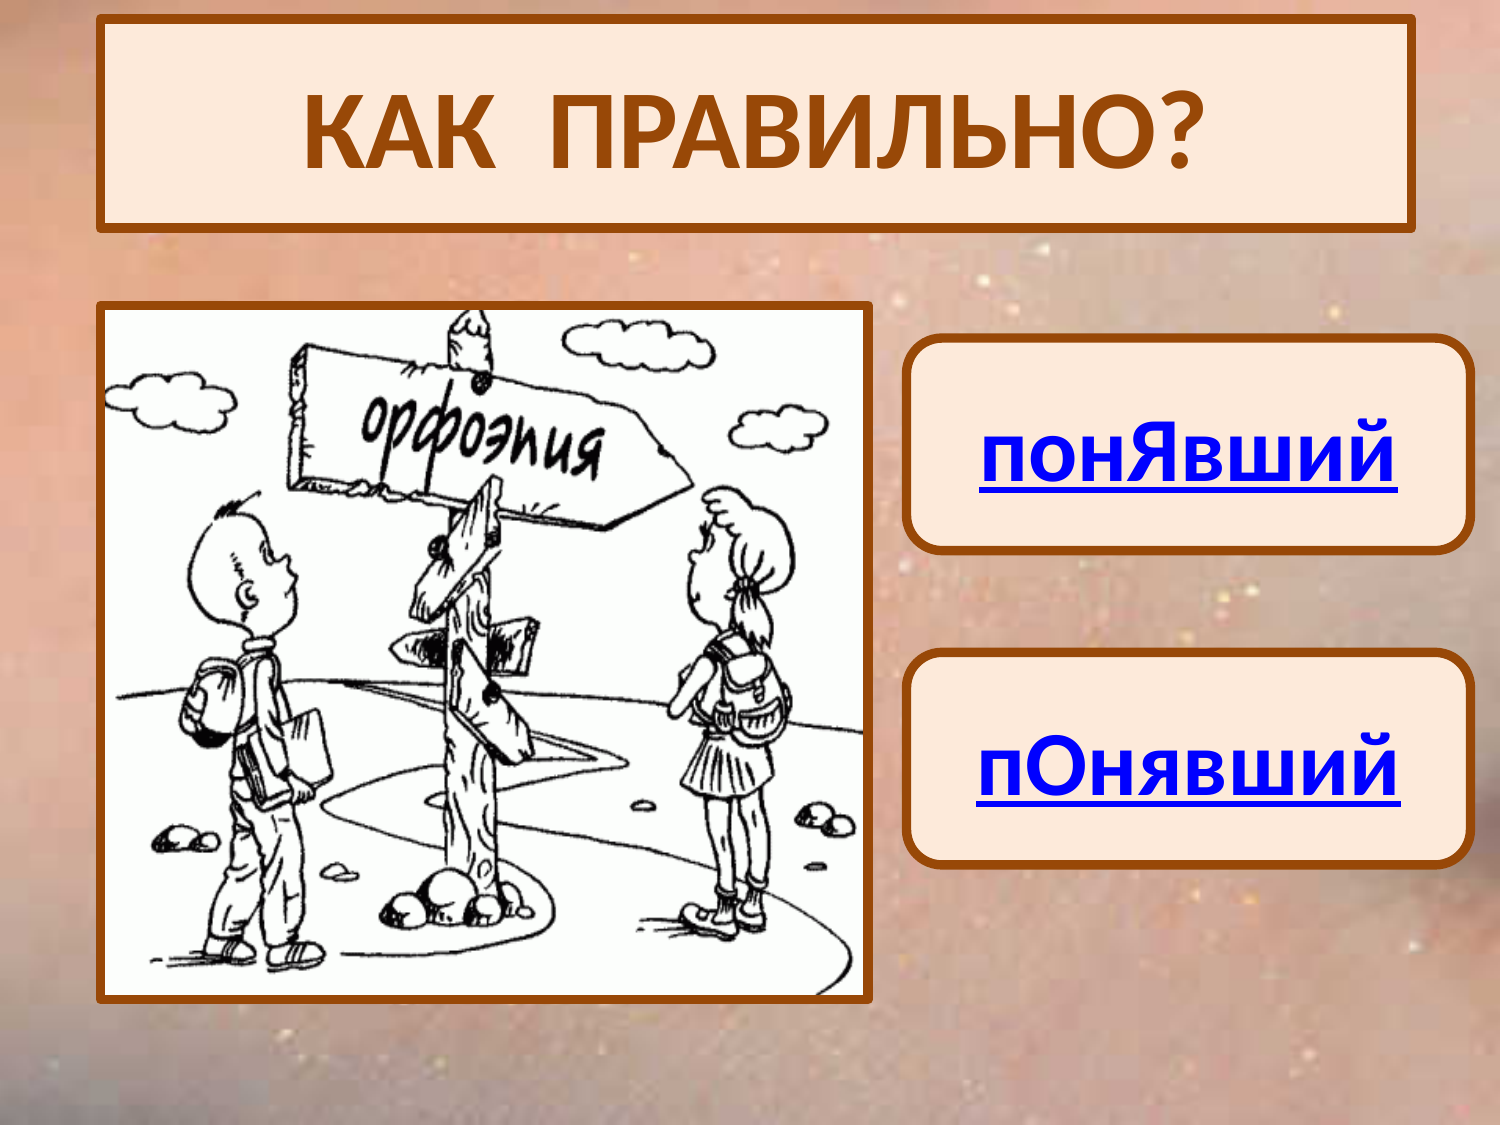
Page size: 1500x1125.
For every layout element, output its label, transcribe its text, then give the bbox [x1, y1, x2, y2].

text_box понЯвший [904, 335, 1473, 553]
picture [0, 0, 1500, 1125]
text_box КАК ПРАВИЛЬНО? [98, 17, 1413, 230]
text_box пОнявший [904, 650, 1473, 868]
text_box [99, 303, 870, 1002]
